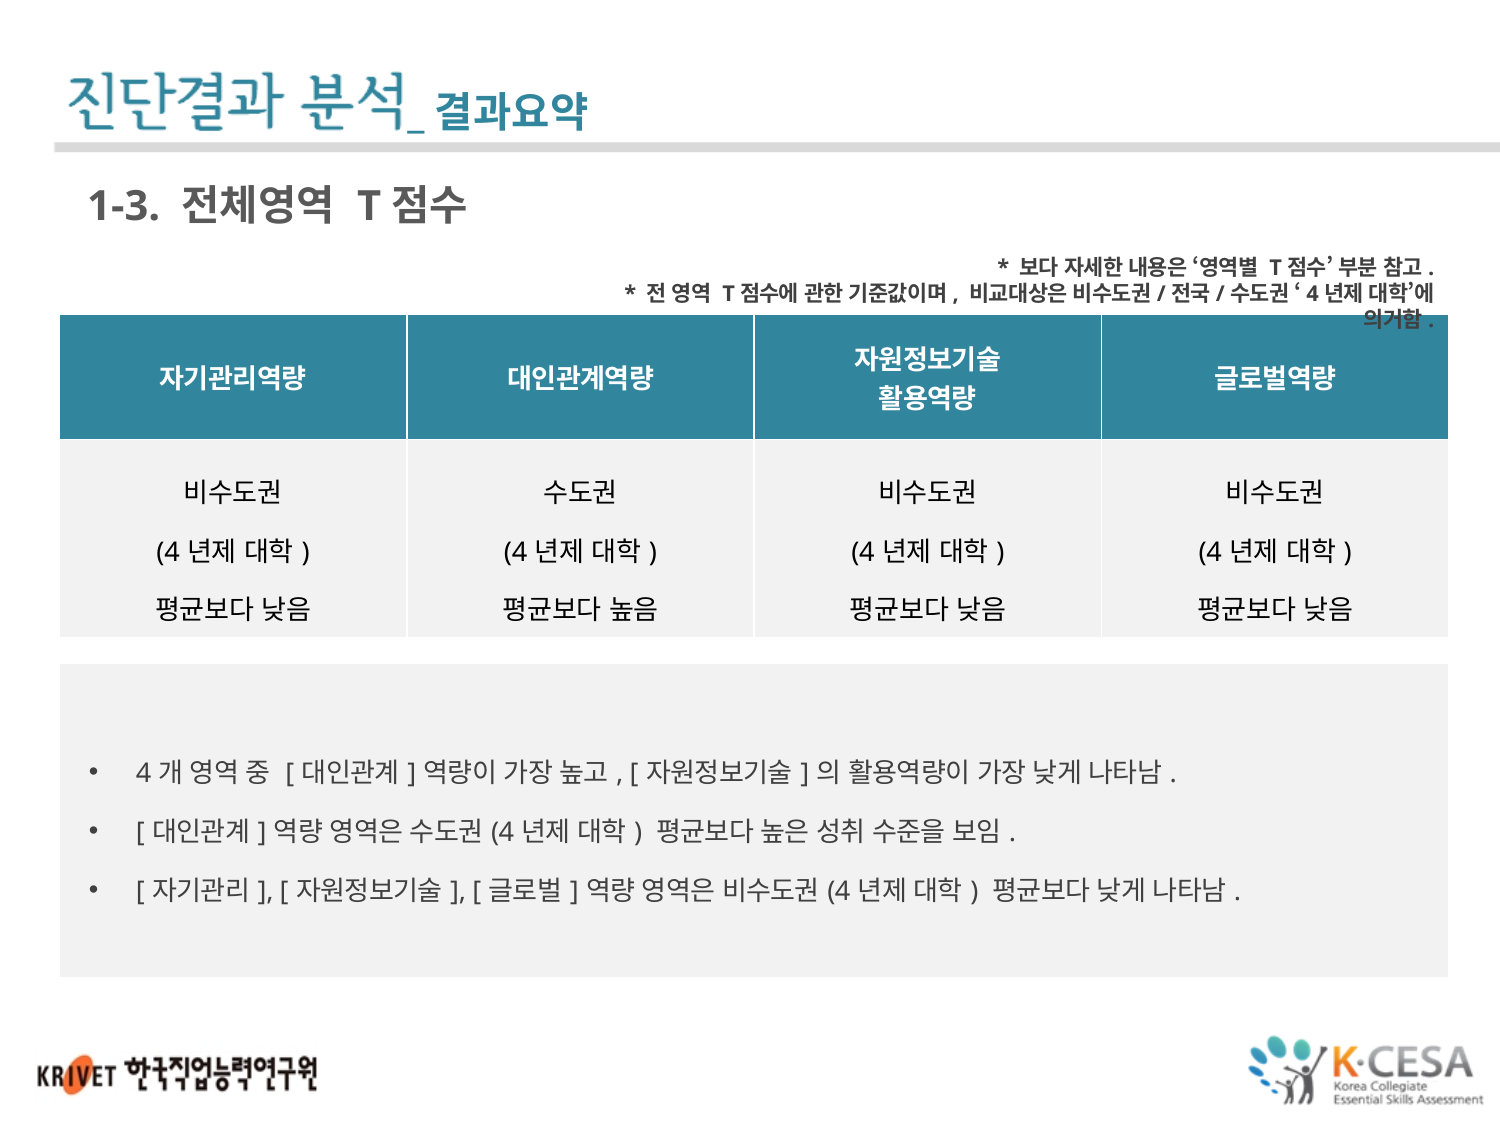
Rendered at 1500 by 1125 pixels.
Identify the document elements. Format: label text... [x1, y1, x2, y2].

table_header 자기관리역량 [60, 315, 406, 439]
table_header 자원정보기술 활용역량 [755, 340, 1101, 439]
table_cell 비수도권 (4년제 대학) 평균보다 낮음 [1102, 440, 1448, 637]
table_cell 비수도권 (4년제 대학) 평균보다 낮음 [755, 440, 1101, 637]
table_cell 비수도권 (4년제 대학) 평균보다 낮음 [60, 440, 406, 637]
text_box * 보다 자세한 내용은 ‘영역별 T점수’ 부분 참고. * 전 영역 T점수에 관한 기준값이며, 비교대상은 비수도권/전국/수도권 ‘4년제 대학’에 의거함. [546, 245, 1449, 340]
text_box _결과요약 [392, 78, 700, 144]
table_header 대인관계역량 [408, 315, 753, 439]
text_box 1-3. 전체영역 T점수 [72, 171, 742, 236]
picture [0, 0, 1500, 1125]
table_header 글로벌역량 [1102, 340, 1448, 439]
table_header 4개 영역 중 [대인관계]역량이 가장 높고, [자원정보기술]의 활용역량이 가장 낮게 나타남. [대인관계]역량 영역은 수도권(4년제 대학) 평균보다 높은 성취 수준을 보임. [자기관리], [자원정보기술], [글로벌]역량 영역은 비수도권(4년제 대학) 평균보다 낮게 나타남. [60, 664, 1448, 977]
table_cell 수도권 (4년제 대학) 평균보다 높음 [408, 440, 753, 637]
